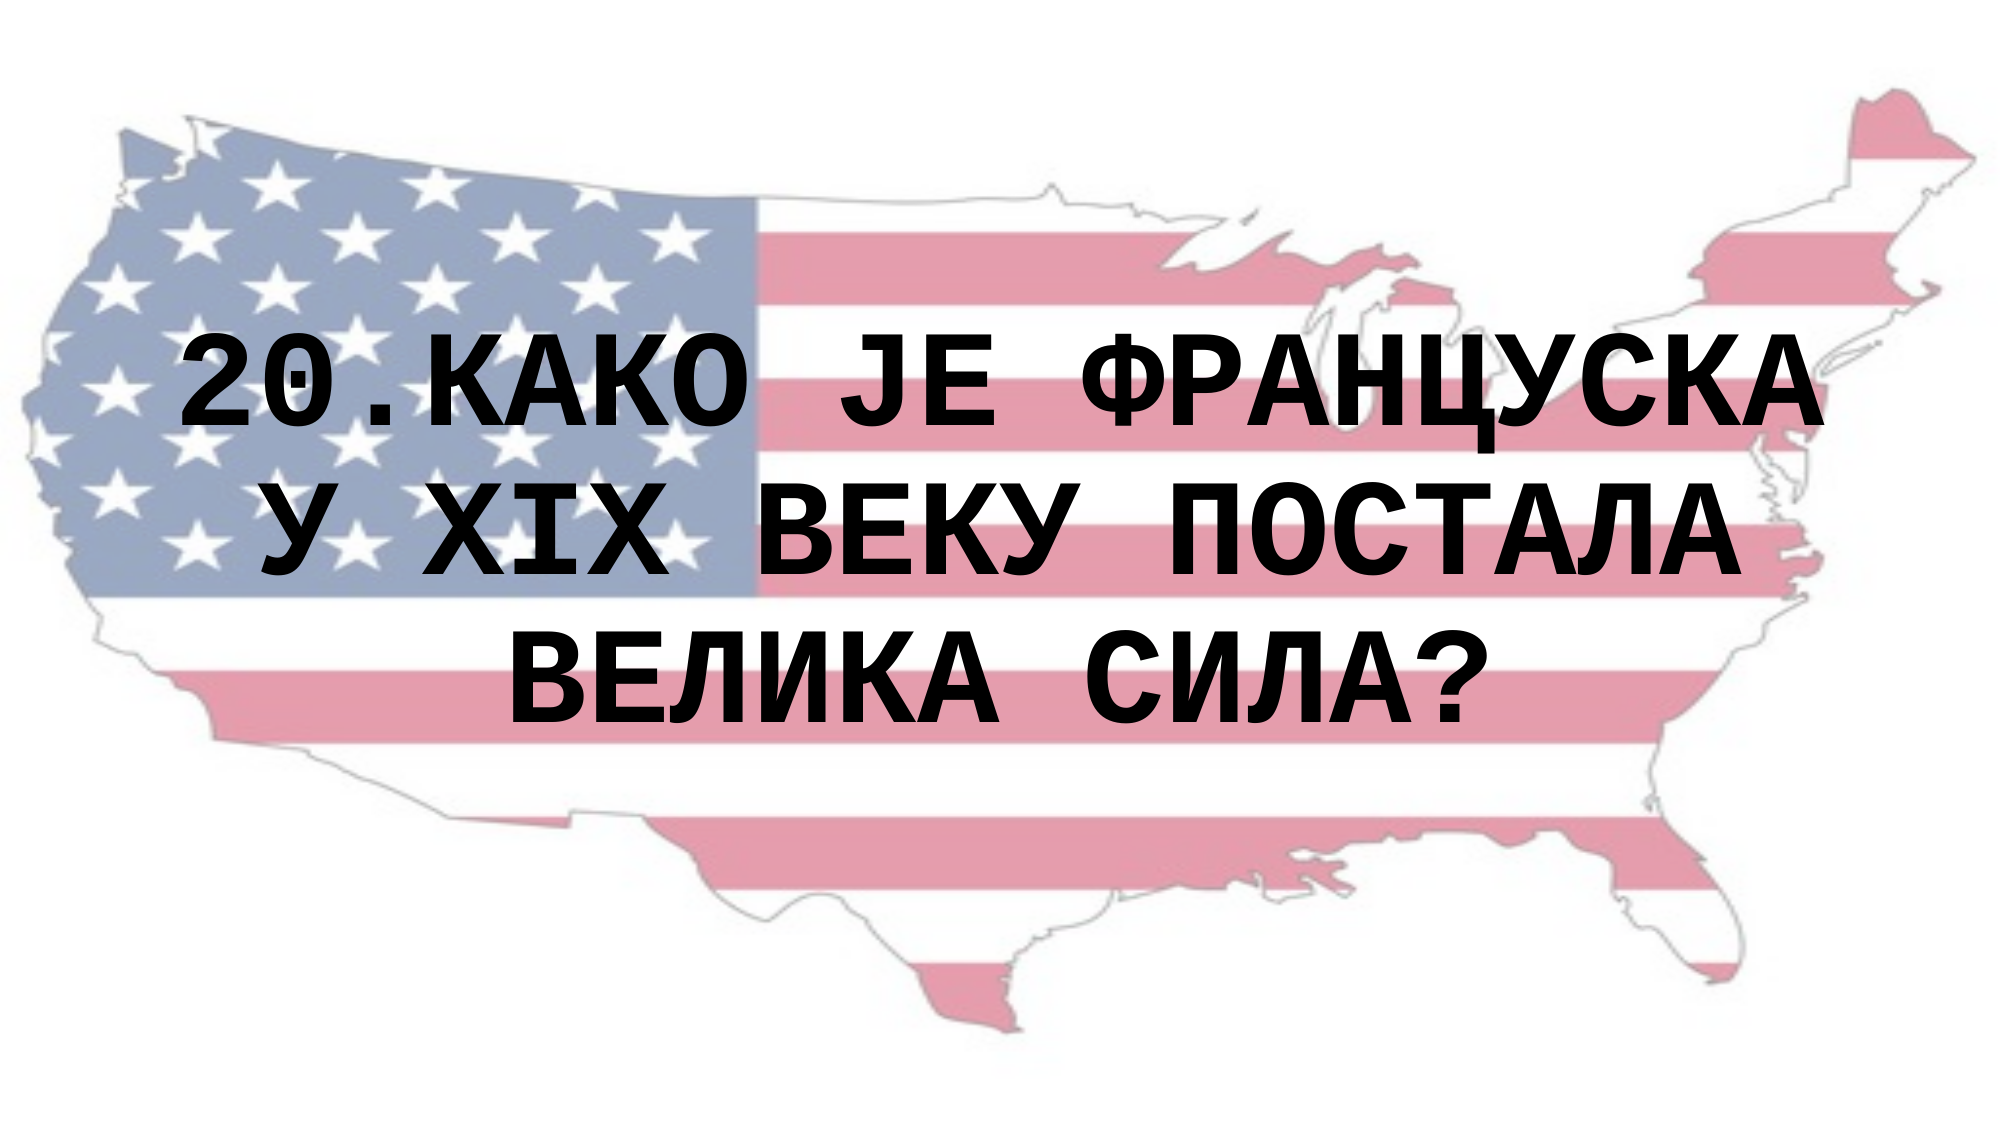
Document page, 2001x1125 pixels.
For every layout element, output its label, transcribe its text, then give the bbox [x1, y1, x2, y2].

list 20.КАКО ЈЕ ФРАНЦУСКА У XIX ВЕКУ ПОСТАЛА ВЕЛИКА СИЛА? [137, 299, 1863, 1014]
